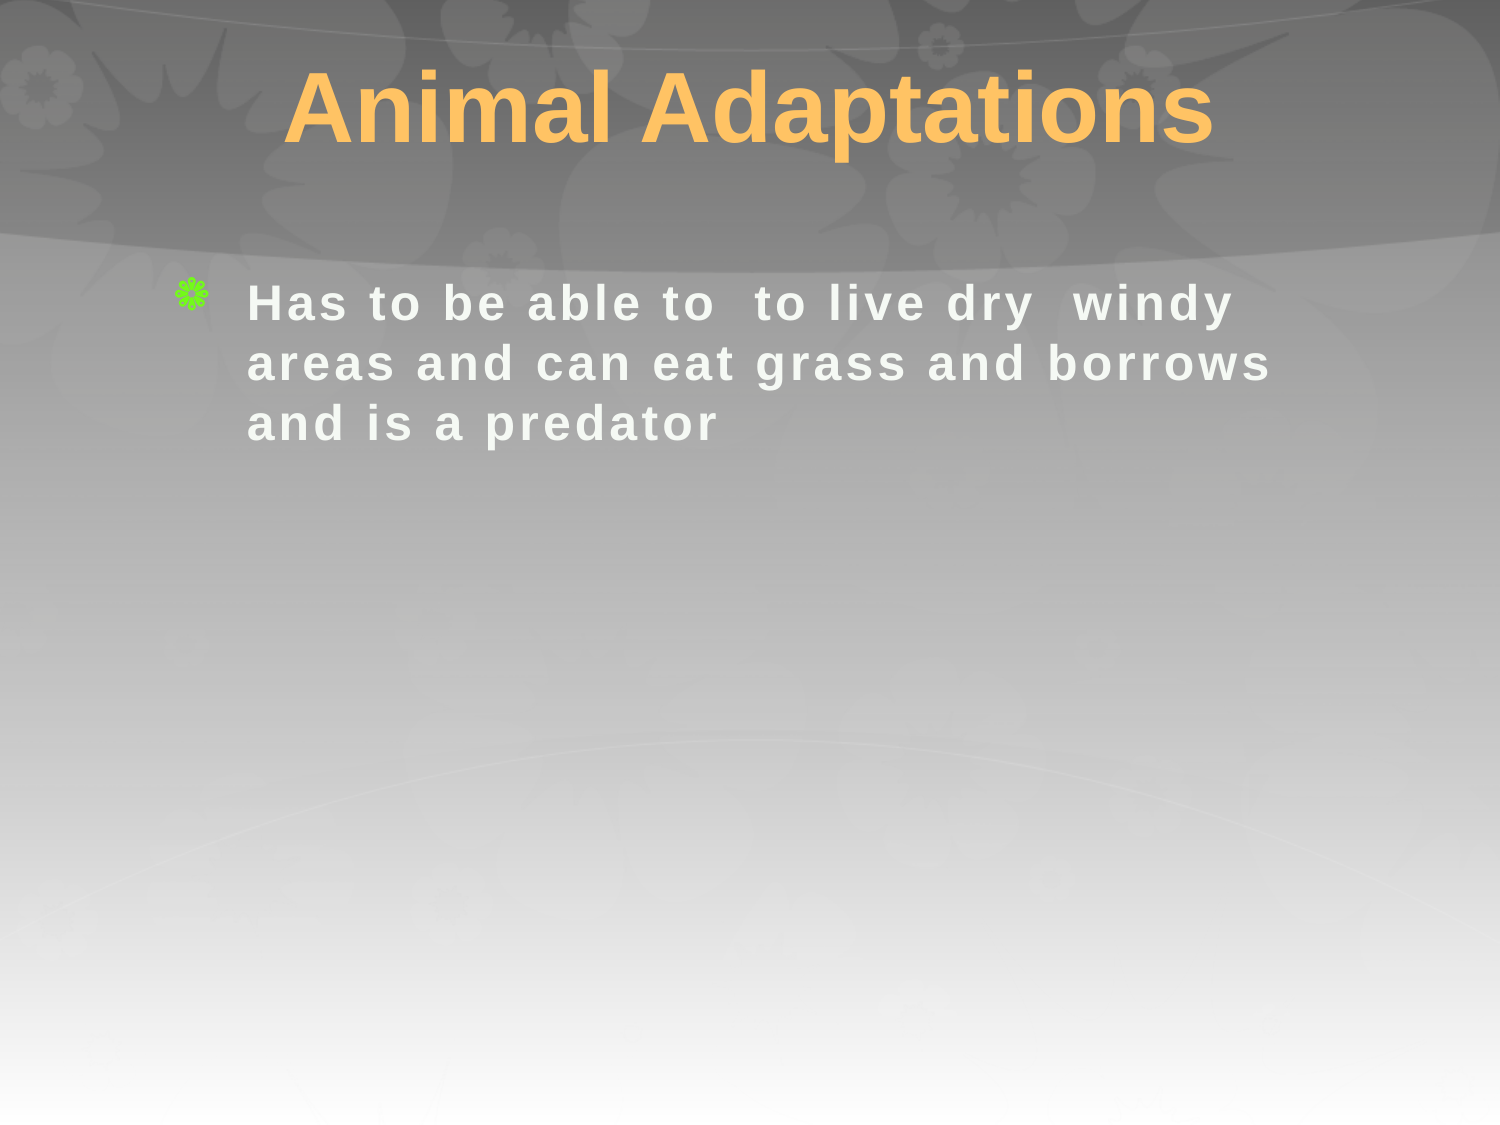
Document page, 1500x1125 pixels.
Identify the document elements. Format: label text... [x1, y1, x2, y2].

title Animal Adaptations [127, 14, 1372, 203]
picture [0, 0, 1500, 1125]
list Has to be able to to live dry windy areas and can eat grass and borrows and is a predator [156, 262, 1344, 967]
